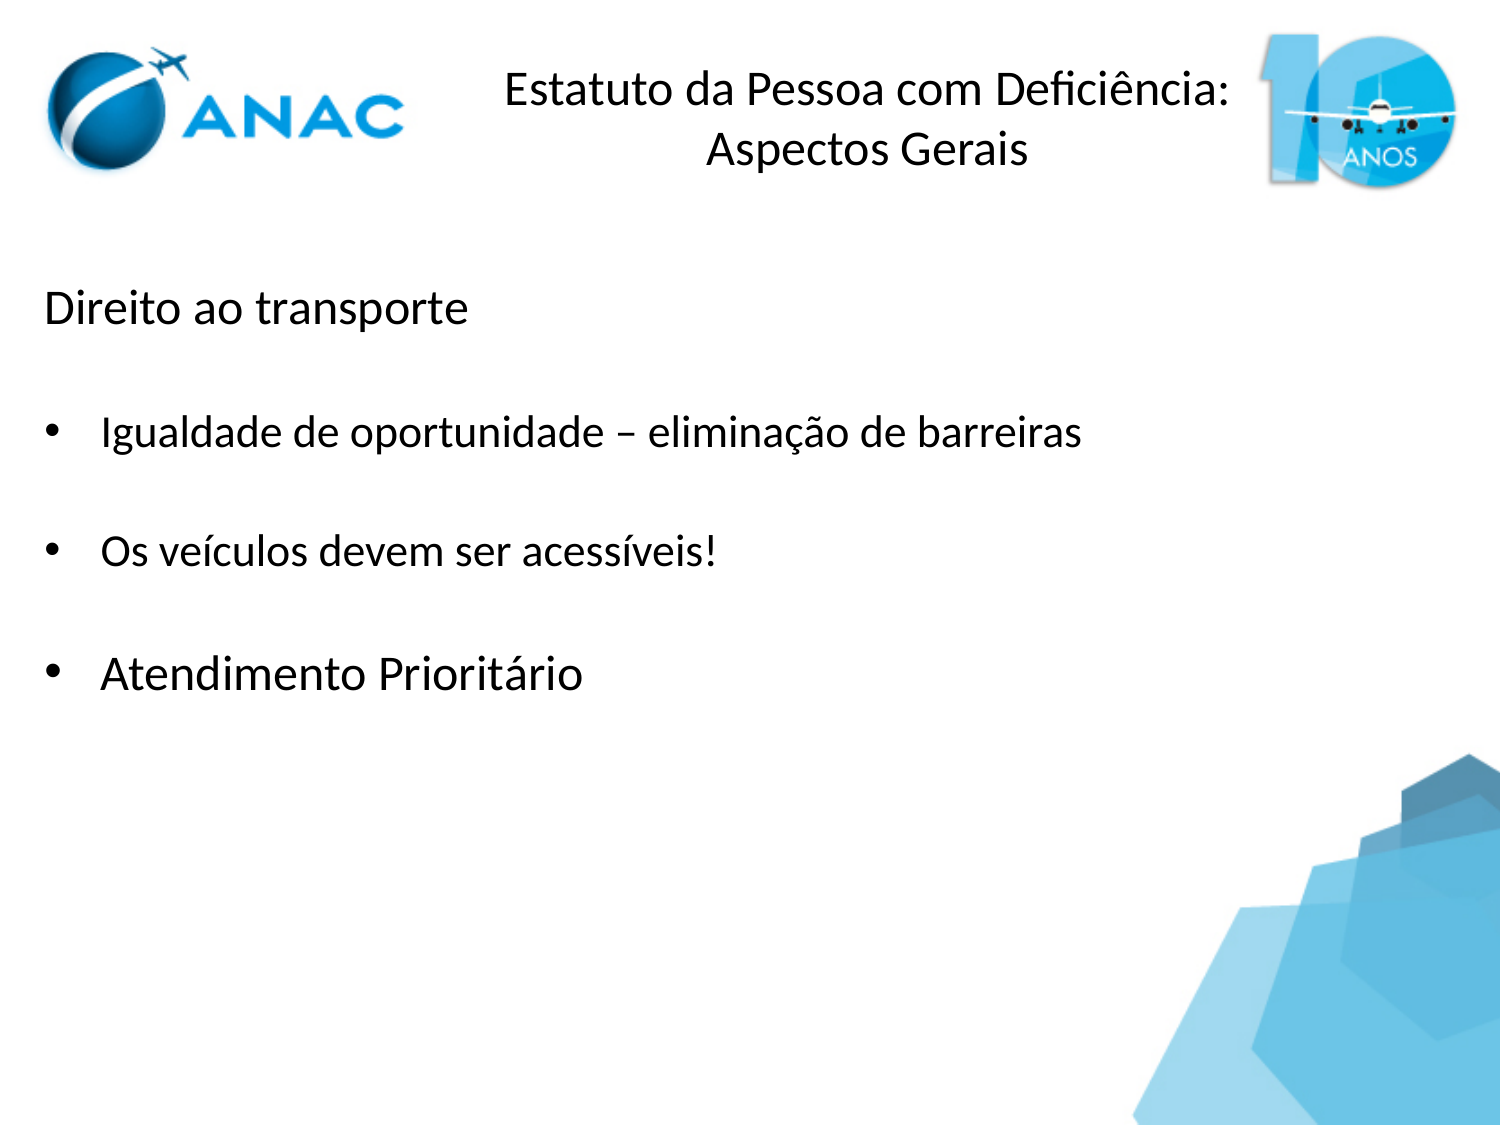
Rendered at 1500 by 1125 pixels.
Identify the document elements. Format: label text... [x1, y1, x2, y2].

list Direito ao transporte Igualdade de oportunidade – eliminação de barreiras Os veículos devem ser acessíveis! Atendimento Prioritário [29, 267, 1459, 1059]
text_box Estatuto da Pessoa com Deficiência: Aspectos Gerais [490, 48, 1247, 183]
picture [0, 0, 1500, 1125]
